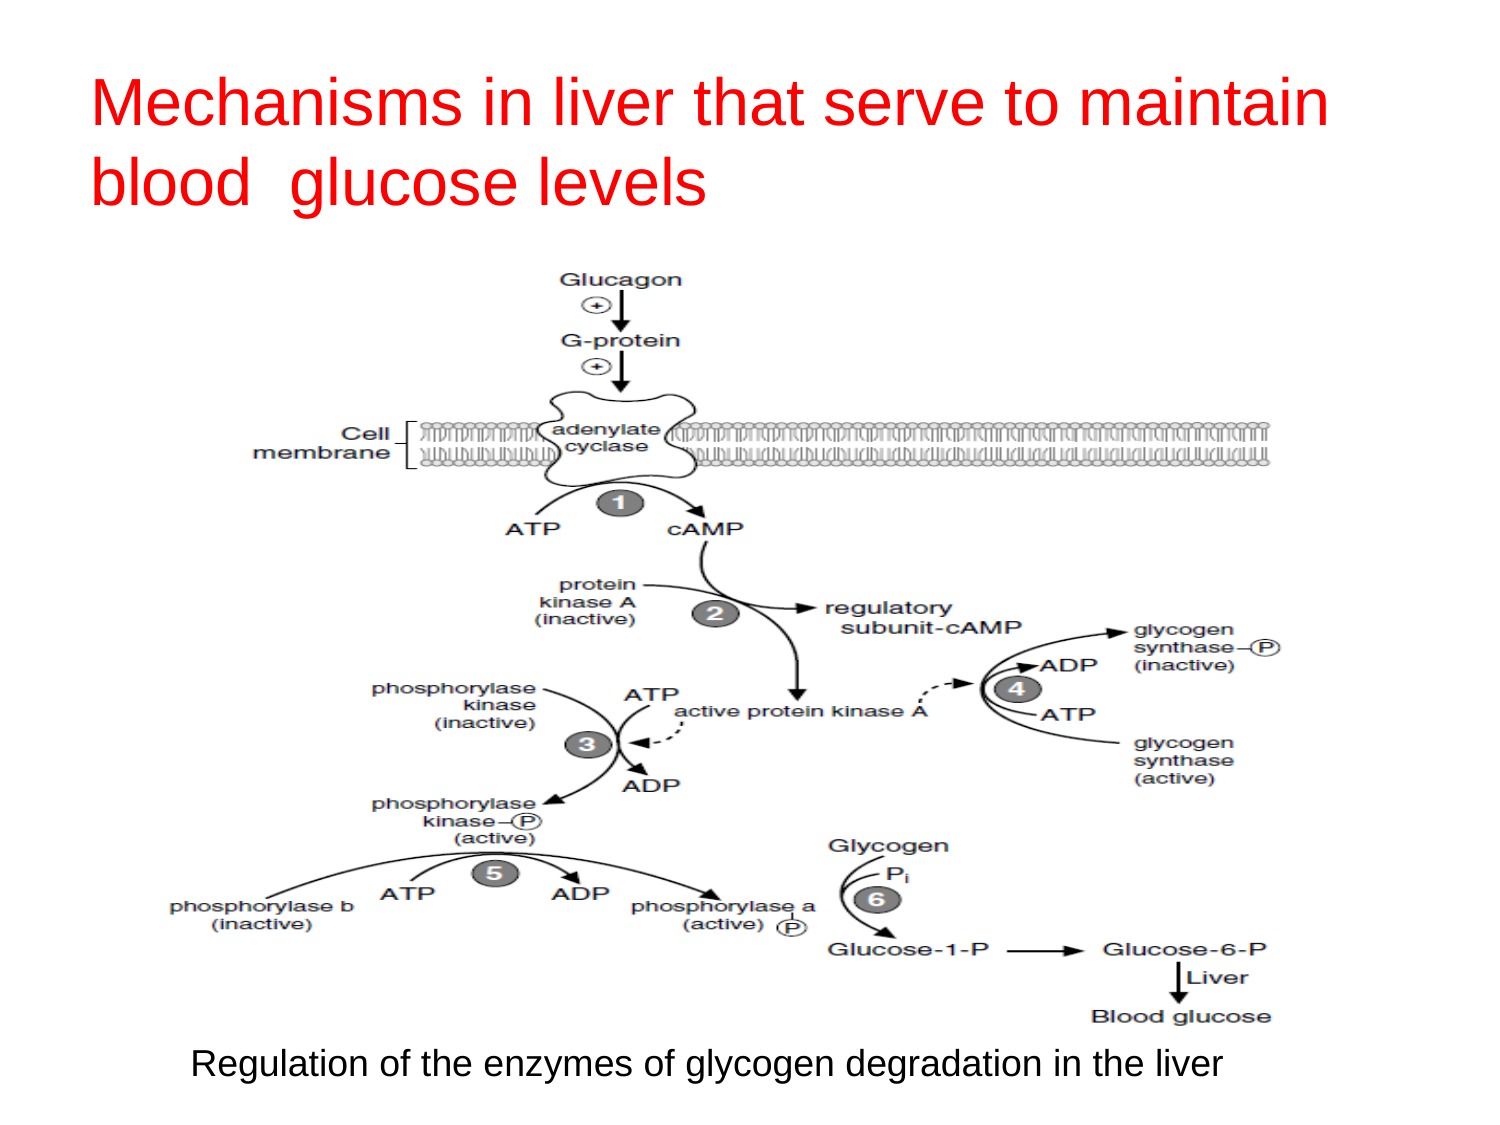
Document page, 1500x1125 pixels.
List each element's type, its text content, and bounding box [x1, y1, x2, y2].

text_box Regulation of the enzymes of glycogen degradation in the liver [175, 1035, 1442, 1091]
title Mechanisms in liver that serve to maintain blood glucose levels [75, 45, 1425, 233]
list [152, 269, 1438, 1032]
